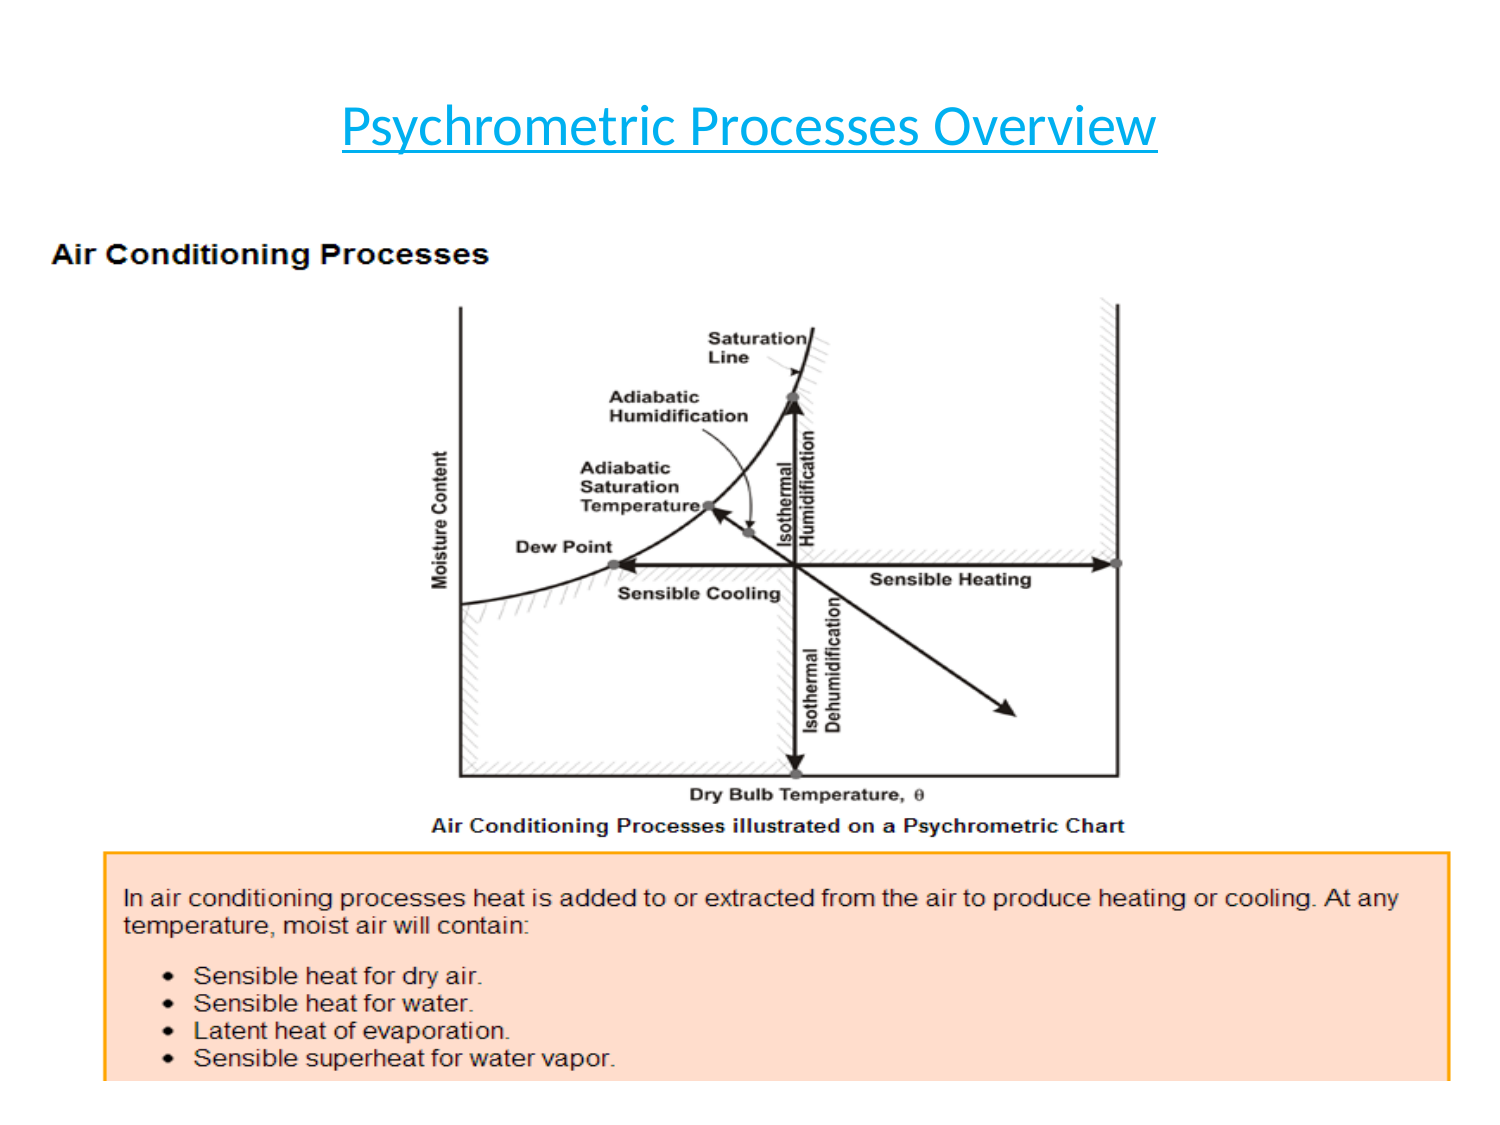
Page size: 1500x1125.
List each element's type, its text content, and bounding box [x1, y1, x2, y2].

picture [49, 224, 1463, 1081]
title Psychrometric Processes Overview [75, 45, 1425, 200]
